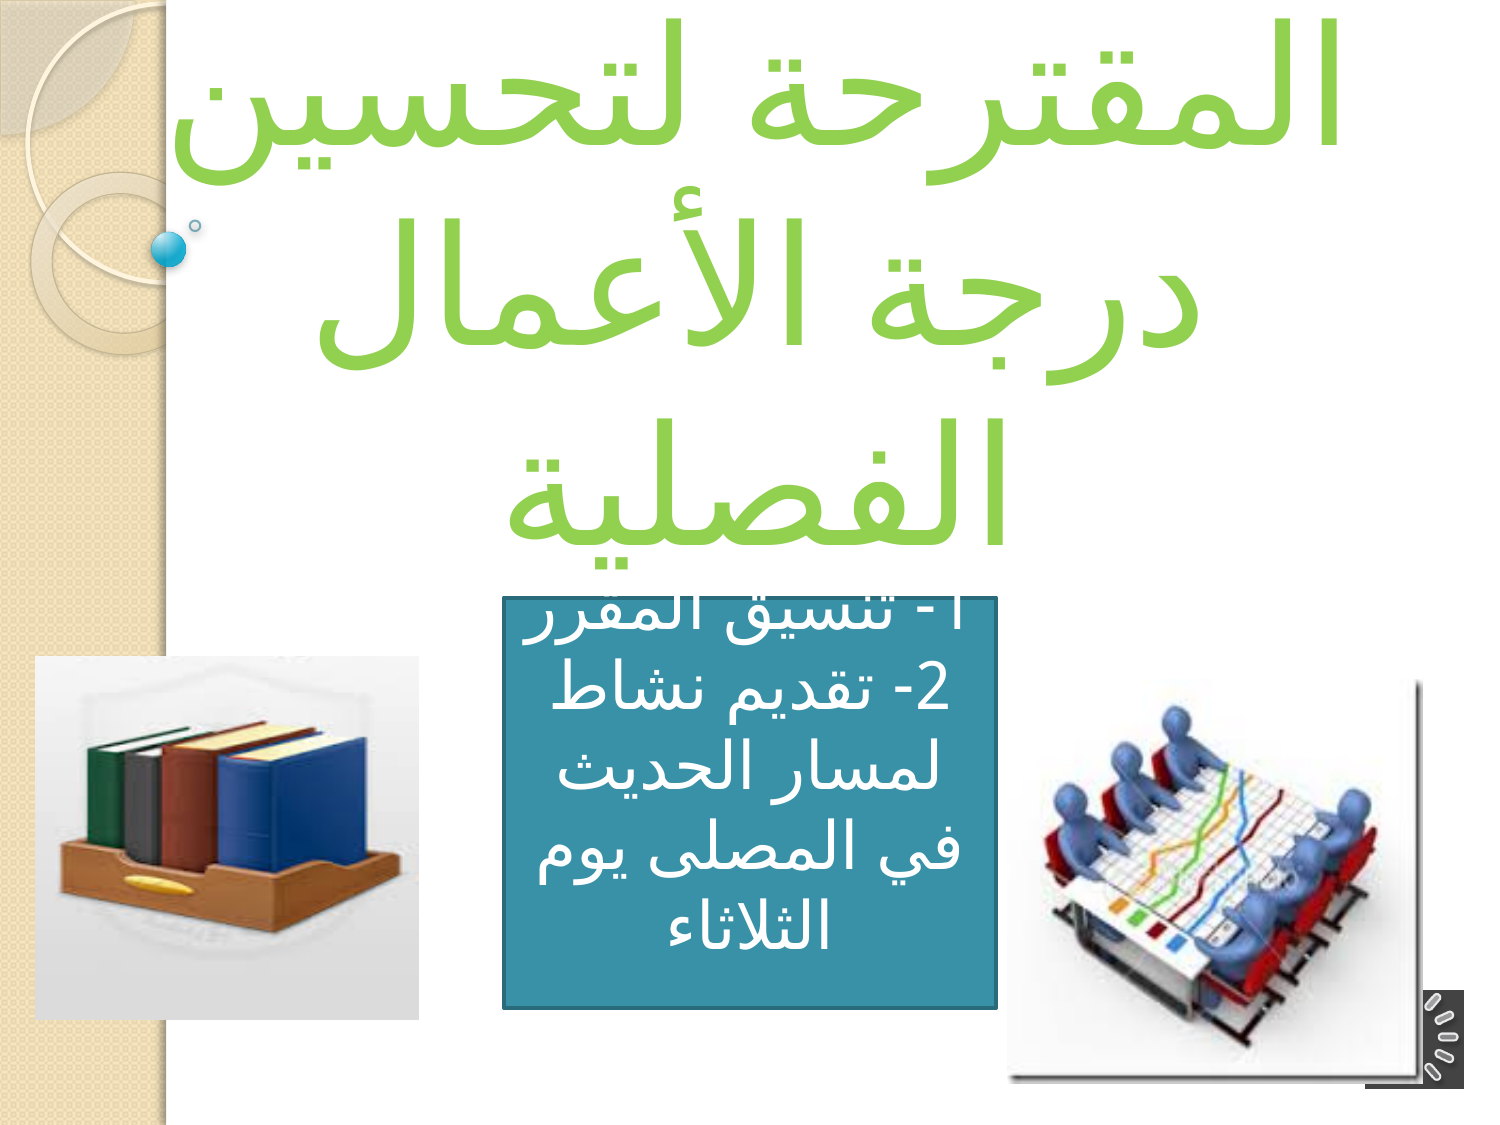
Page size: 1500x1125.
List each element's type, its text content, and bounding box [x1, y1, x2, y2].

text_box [1428, 989, 1465, 1090]
title النشاطات المقترحة لتحسين درجة الأعمال الفصلية [117, 117, 1400, 586]
picture [1007, 679, 1423, 1085]
text_box 1- تنسيق المقرر 2- تقديم نشاط لمسار الحديث في المصلى يوم الثلاثاء [502, 596, 998, 1010]
picture [34, 655, 420, 1020]
